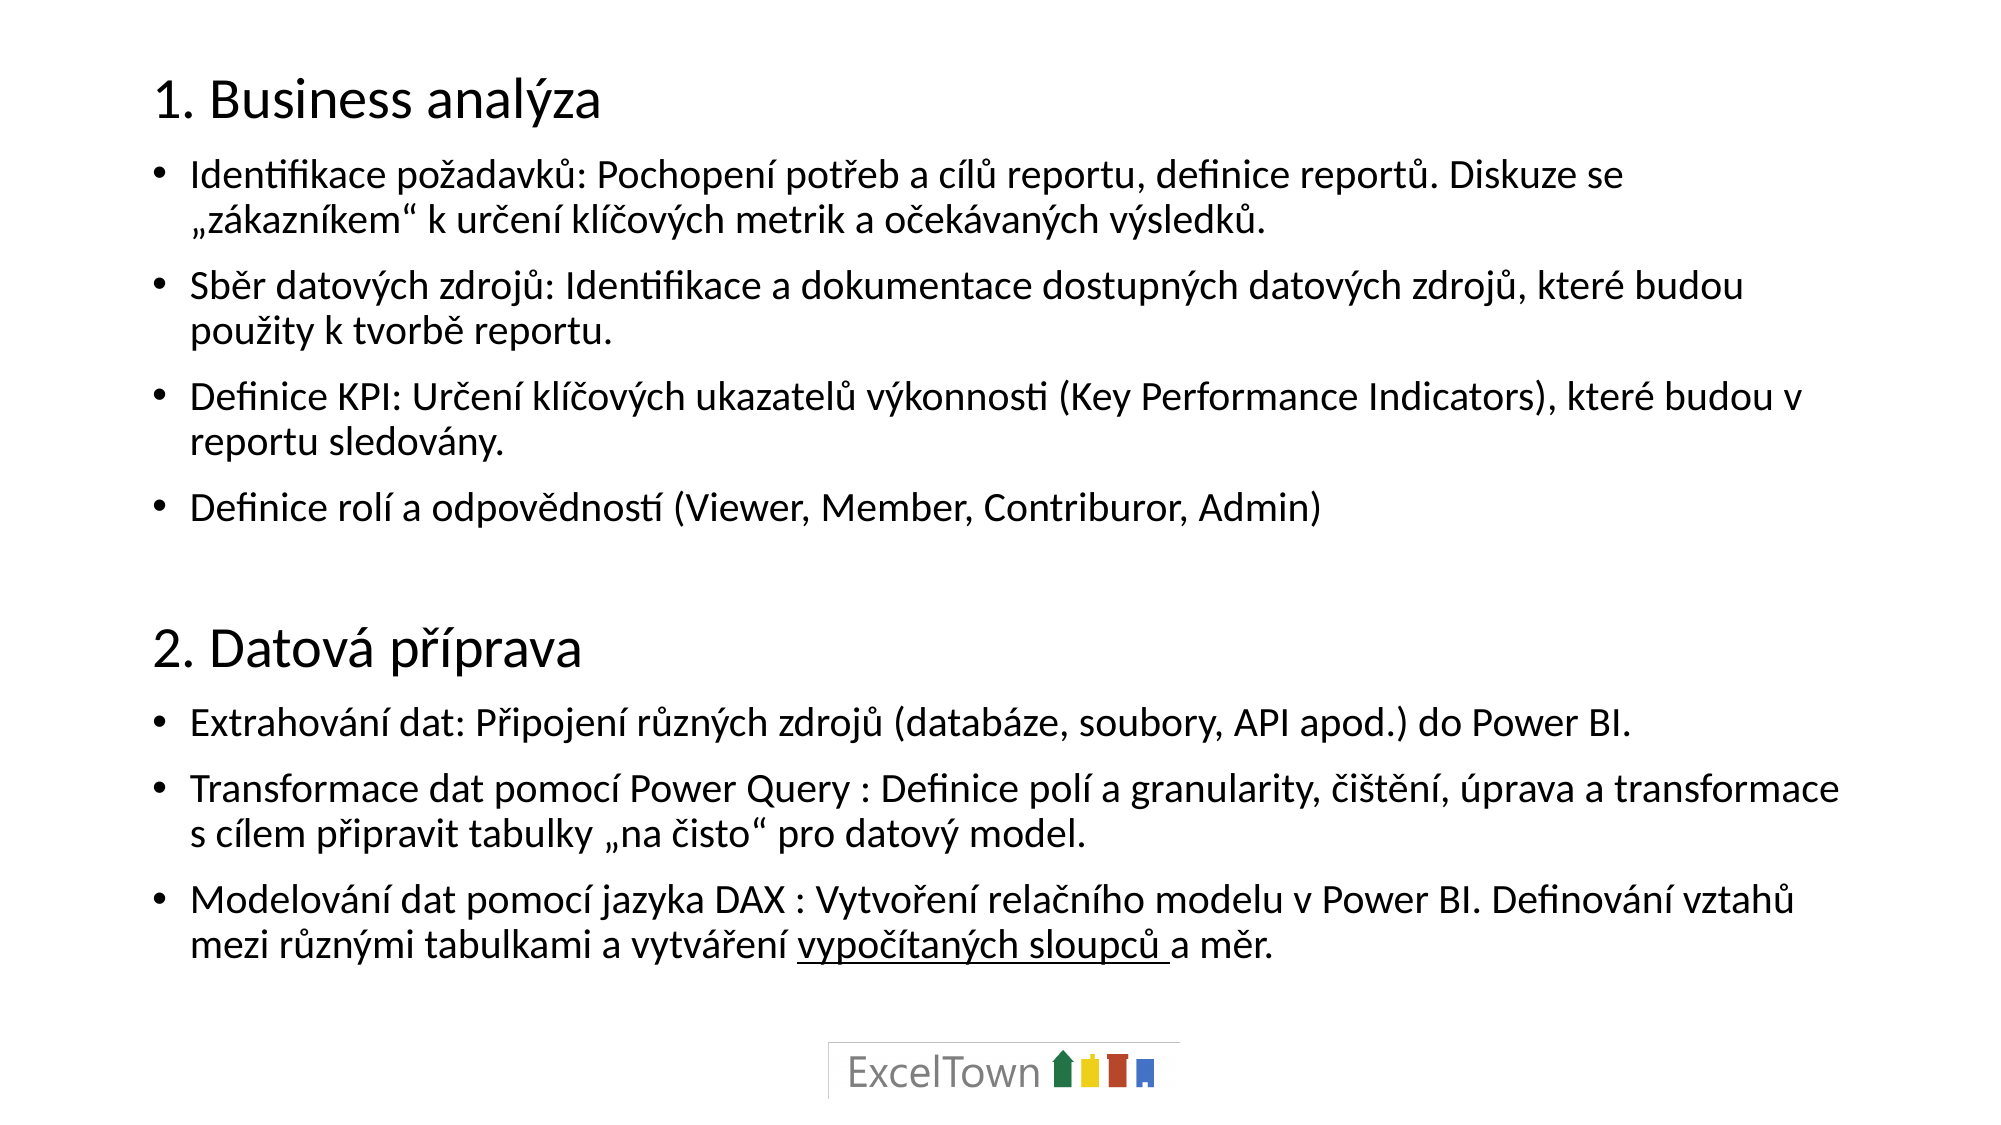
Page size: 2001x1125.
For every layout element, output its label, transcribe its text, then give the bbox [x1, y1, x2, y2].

picture [701, 1031, 1213, 1123]
list 1. Business analýza Identifikace požadavků: Pochopení potřeb a cílů reportu, definice reportů. Diskuze se „zákazníkem“ k určení klíčových metrik a očekávaných výsledků. Sběr datových zdrojů: Identifikace a dokumentace dostupných datových zdrojů, které budou použity k tvorbě reportu. Definice KPI: Určení klíčových ukazatelů výkonnosti (Key Performance Indicators), které budou v reportu sledovány. Definice rolí a odpovědností (Viewer, Member, Contriburor, Admin) 2. Datová příprava Extrahování dat: Připojení různých zdrojů (databáze, soubory, API apod.) do Power BI. Transformace dat pomocí Power Query : Definice polí a granularity, čištění, úprava a transformace s cílem připravit tabulky „na čisto“ pro datový model. Modelování dat pomocí jazyka DAX : Vytvoření relačního modelu v Power BI. Definování vztahů mezi různými tabulkami a vytváření vypočítaných sloupců a měr. [137, 61, 1863, 1014]
